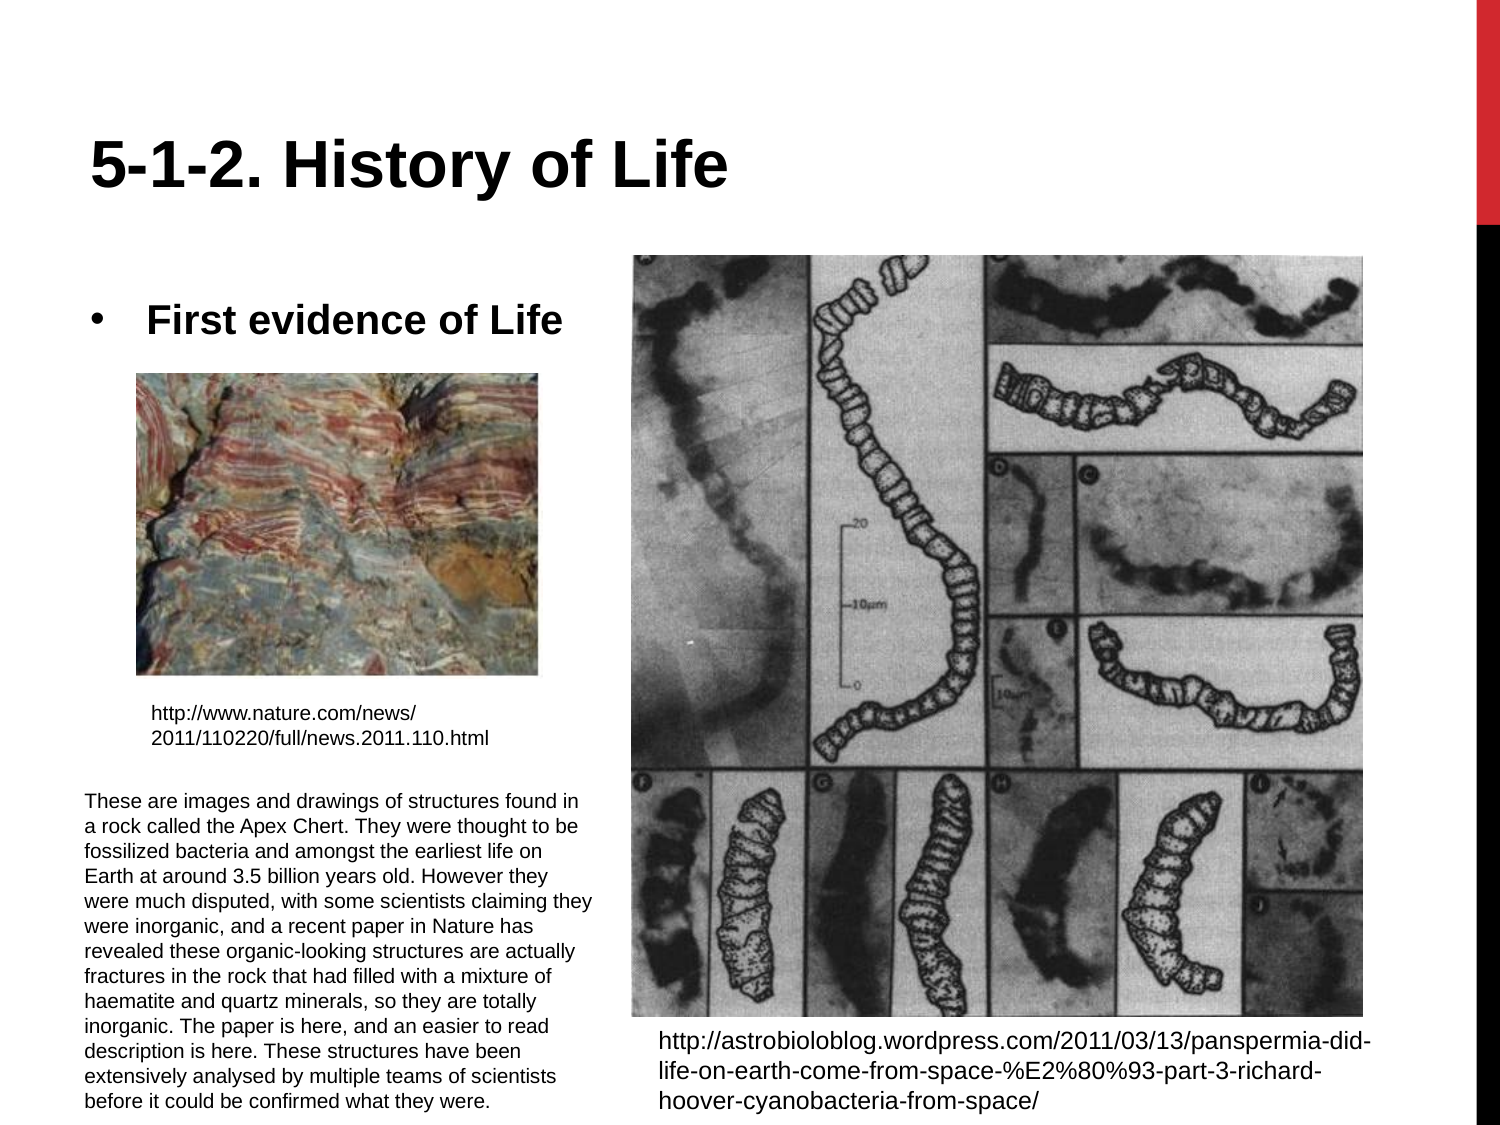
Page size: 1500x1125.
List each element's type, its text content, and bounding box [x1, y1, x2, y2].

list 5-1-2. History of Life First evidence of Life [75, 113, 1325, 1005]
picture [136, 372, 544, 679]
picture [631, 254, 1364, 1018]
text_box http://www.nature.com/news/2011/110220/full/news.2011.110.html [136, 692, 524, 758]
text_box These are images and drawings of structures found in a rock called the Apex Chert. They were thought to be fossilized bacteria and amongst the earliest life on Earth at around 3.5 billion years old. However they were much disputed, with some scientists claiming they were inorganic, and a recent paper in Nature has revealed these organic-looking structures are actually fractures in the rock that had filled with a mixture of haematite and quartz minerals, so they are totally inorganic. The paper is here, and an easier to read description is here. These structures have been extensively analysed by multiple teams of scientists before it could be confirmed what they were. [69, 780, 610, 1120]
text_box http://astrobioloblog.wordpress.com/2011/03/13/panspermia-did-life-on-earth-come-from-space-%E2%80%93-part-3-richard-hoover-cyanobacteria-from-space/ [643, 1016, 1394, 1122]
